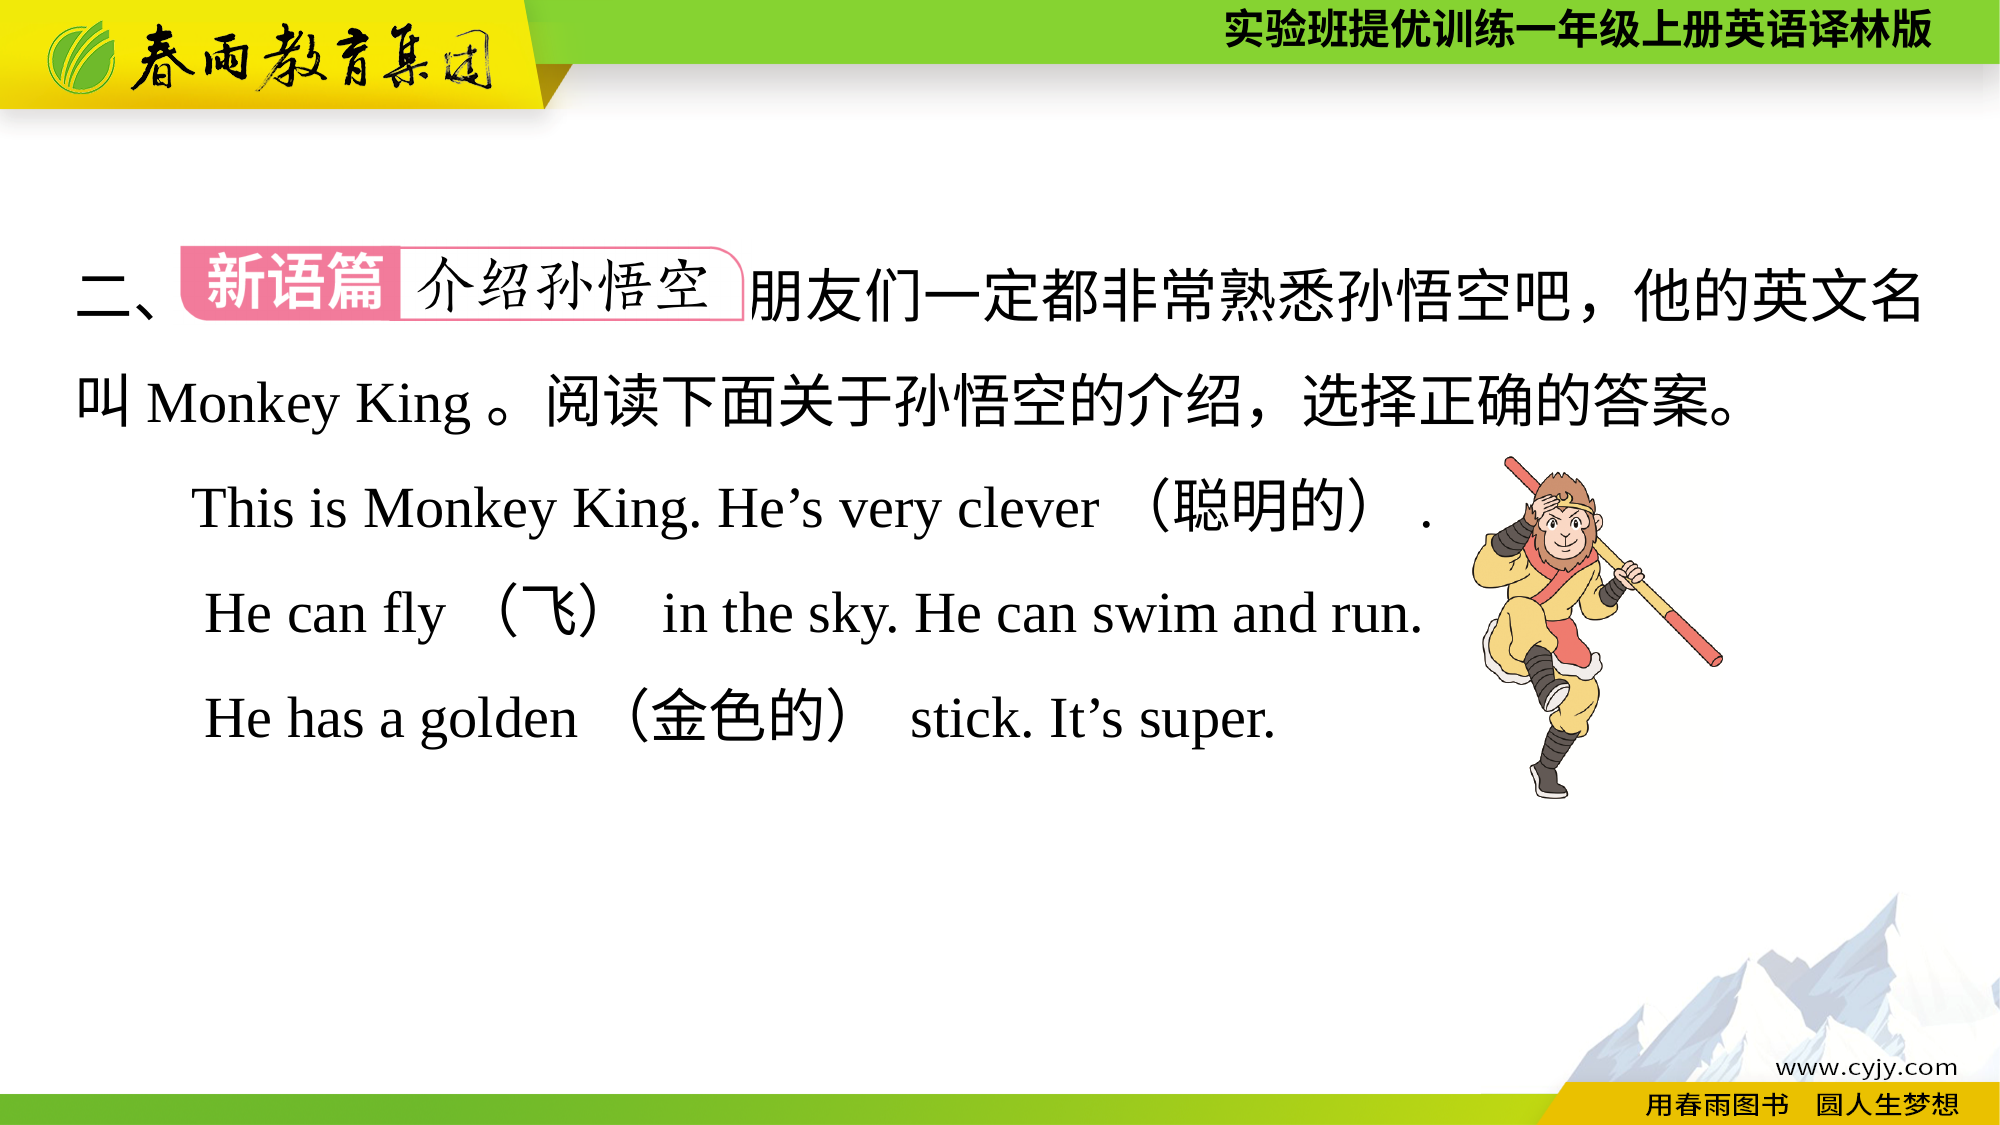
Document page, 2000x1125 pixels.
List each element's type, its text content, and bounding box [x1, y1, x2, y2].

picture [0, 0, 2000, 1125]
list 二、 小朋友们一定都非常熟悉孙悟空吧，他的英文名叫Monkey King。阅读下面关于孙悟空的介绍，选择正确的答案。 This is Monkey King. He’s very clever（聪明的）. He can fly（飞） in the sky. He can swim and run. He has a golden（金色的） stick. It’s super. [59, 216, 1944, 763]
